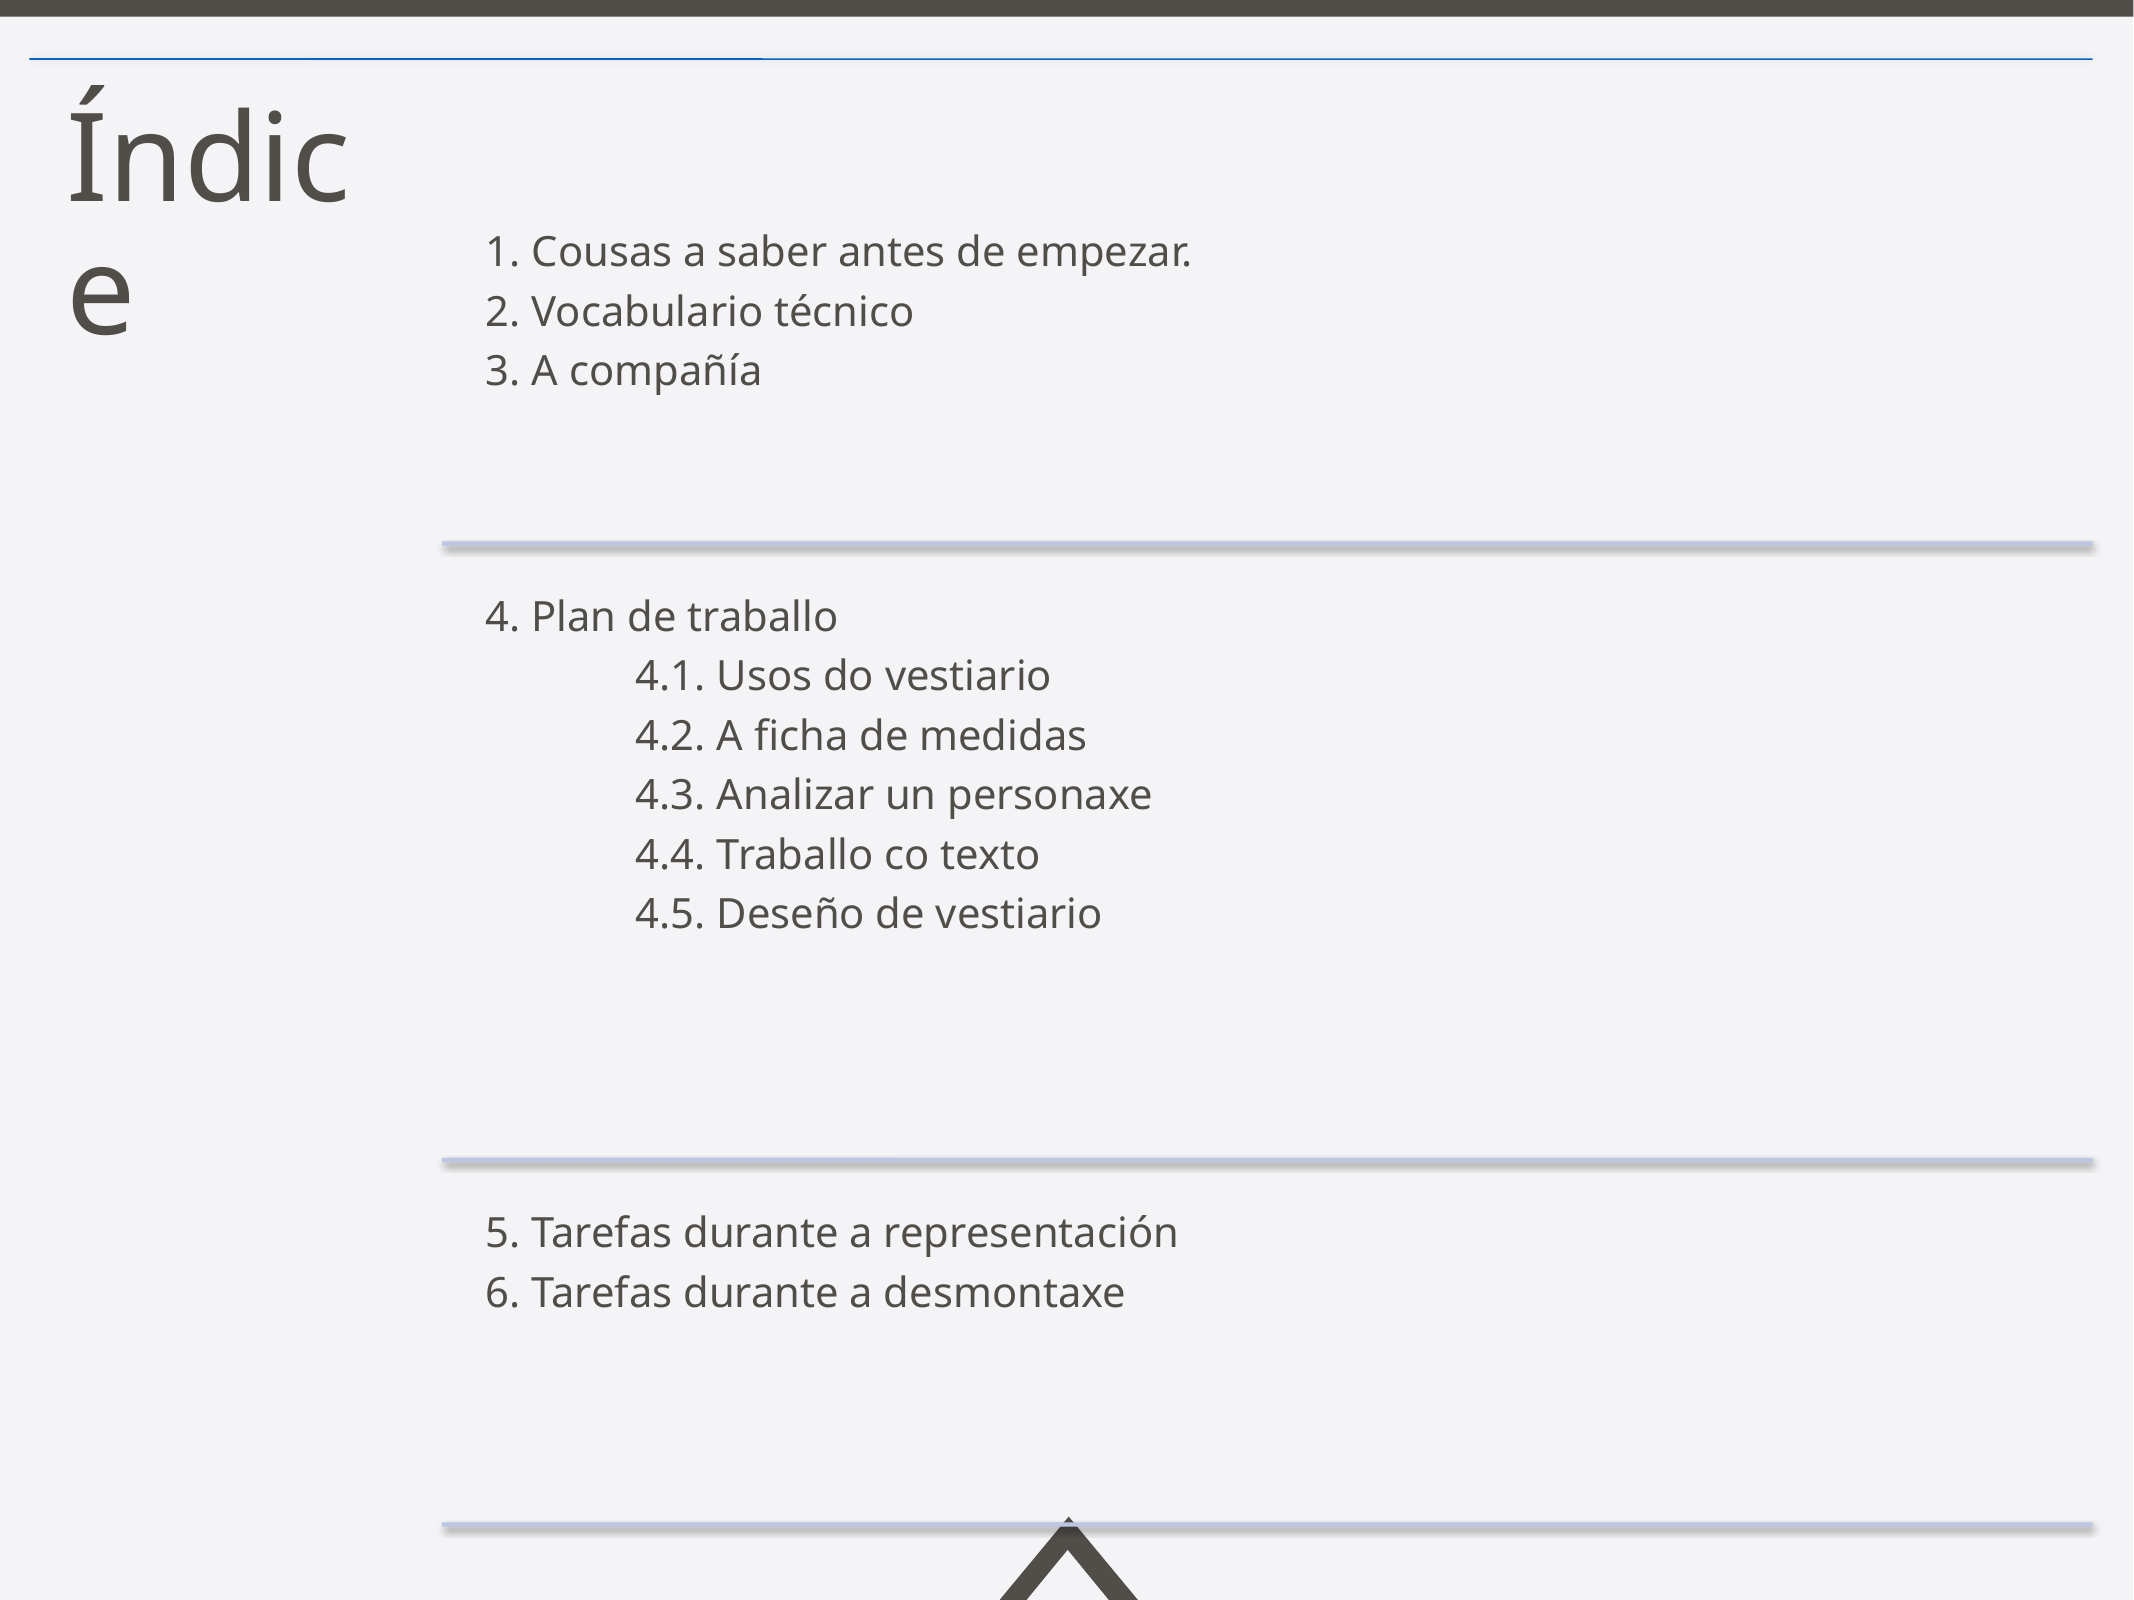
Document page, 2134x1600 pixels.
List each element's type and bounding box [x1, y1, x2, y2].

text_box [29, 58, 2093, 1567]
